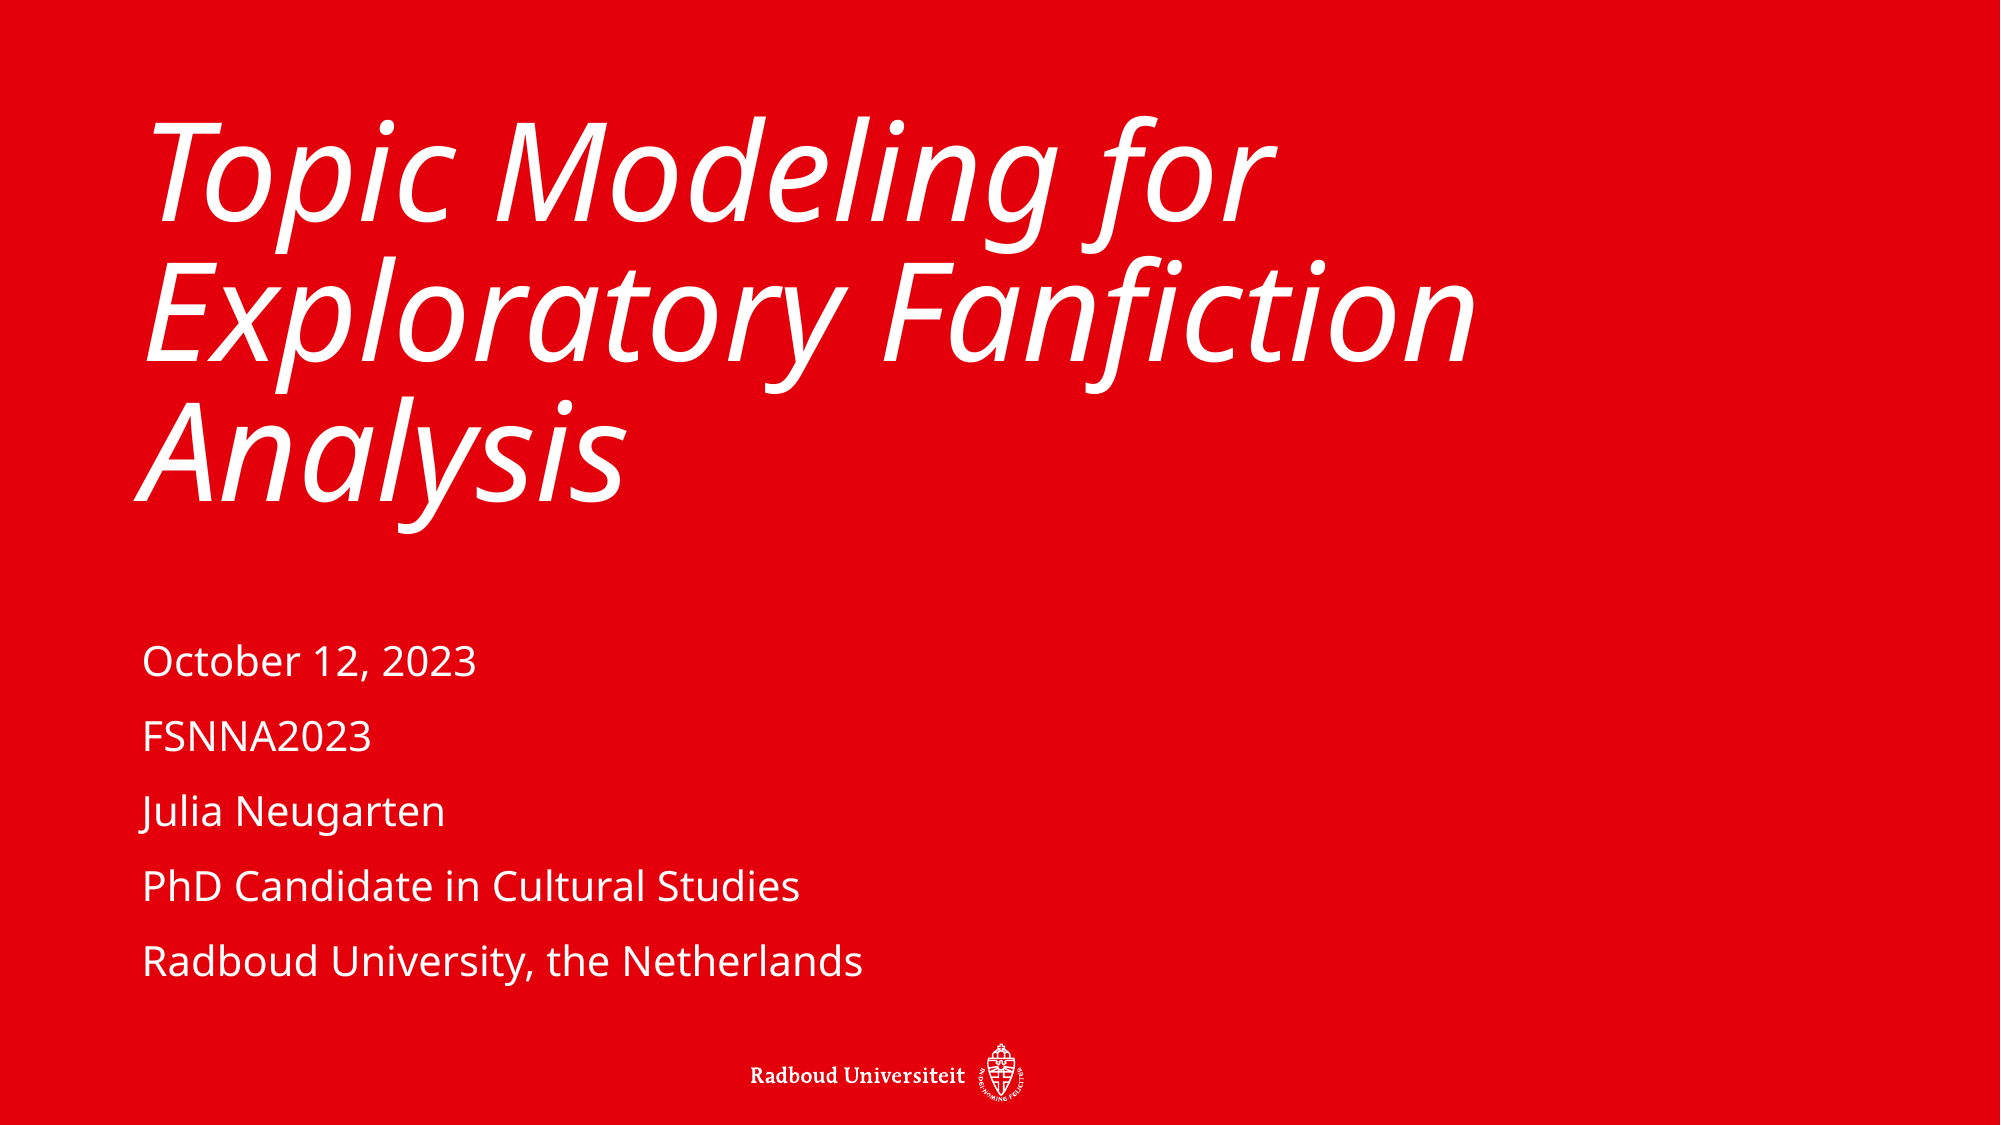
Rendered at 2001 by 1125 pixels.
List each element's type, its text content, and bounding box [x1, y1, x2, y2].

list Topic Modeling for Exploratory Fanfiction Analysis [141, 84, 1796, 683]
list October 12, 2023 FSNNA2023 Julia Neugarten PhD Candidate in Cultural Studies Radboud University, the Netherlands [141, 683, 1766, 929]
